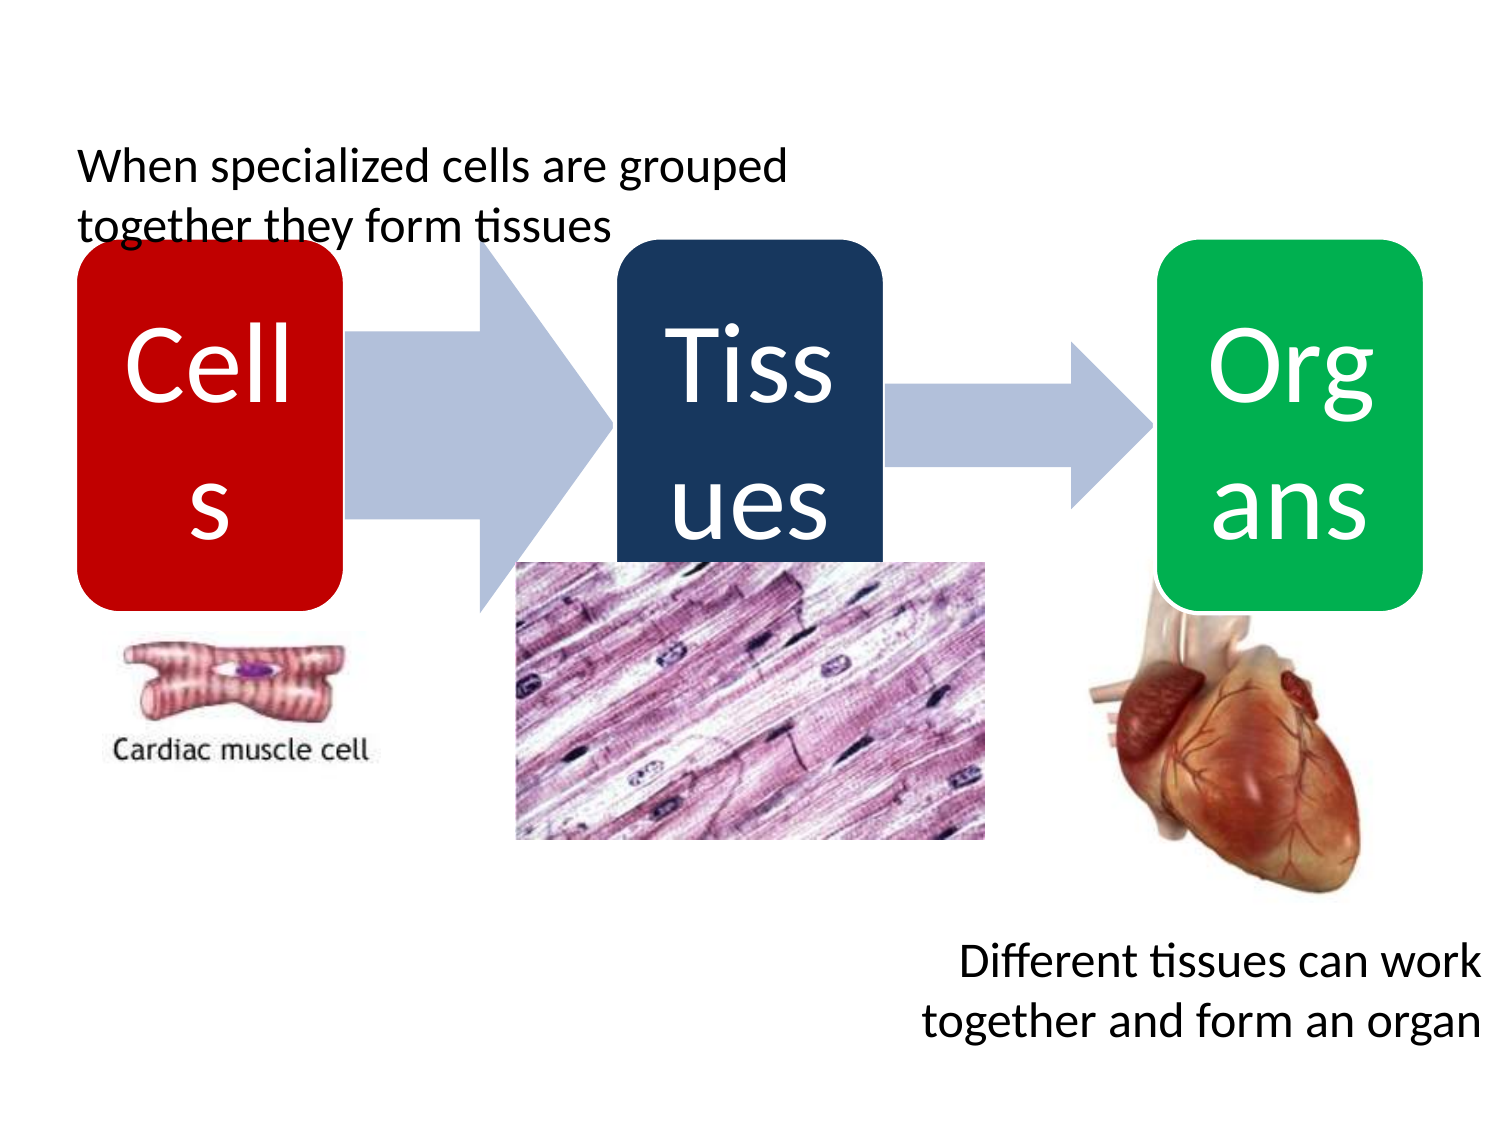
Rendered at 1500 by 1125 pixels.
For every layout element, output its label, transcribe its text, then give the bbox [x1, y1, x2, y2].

text_box Different tissues can work together and form an organ [815, 920, 1498, 1056]
text_box When specialized cells are grouped together they form tissues [62, 124, 888, 260]
picture [514, 562, 986, 841]
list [74, 237, 1426, 614]
picture [1064, 614, 1395, 926]
picture [102, 631, 381, 795]
